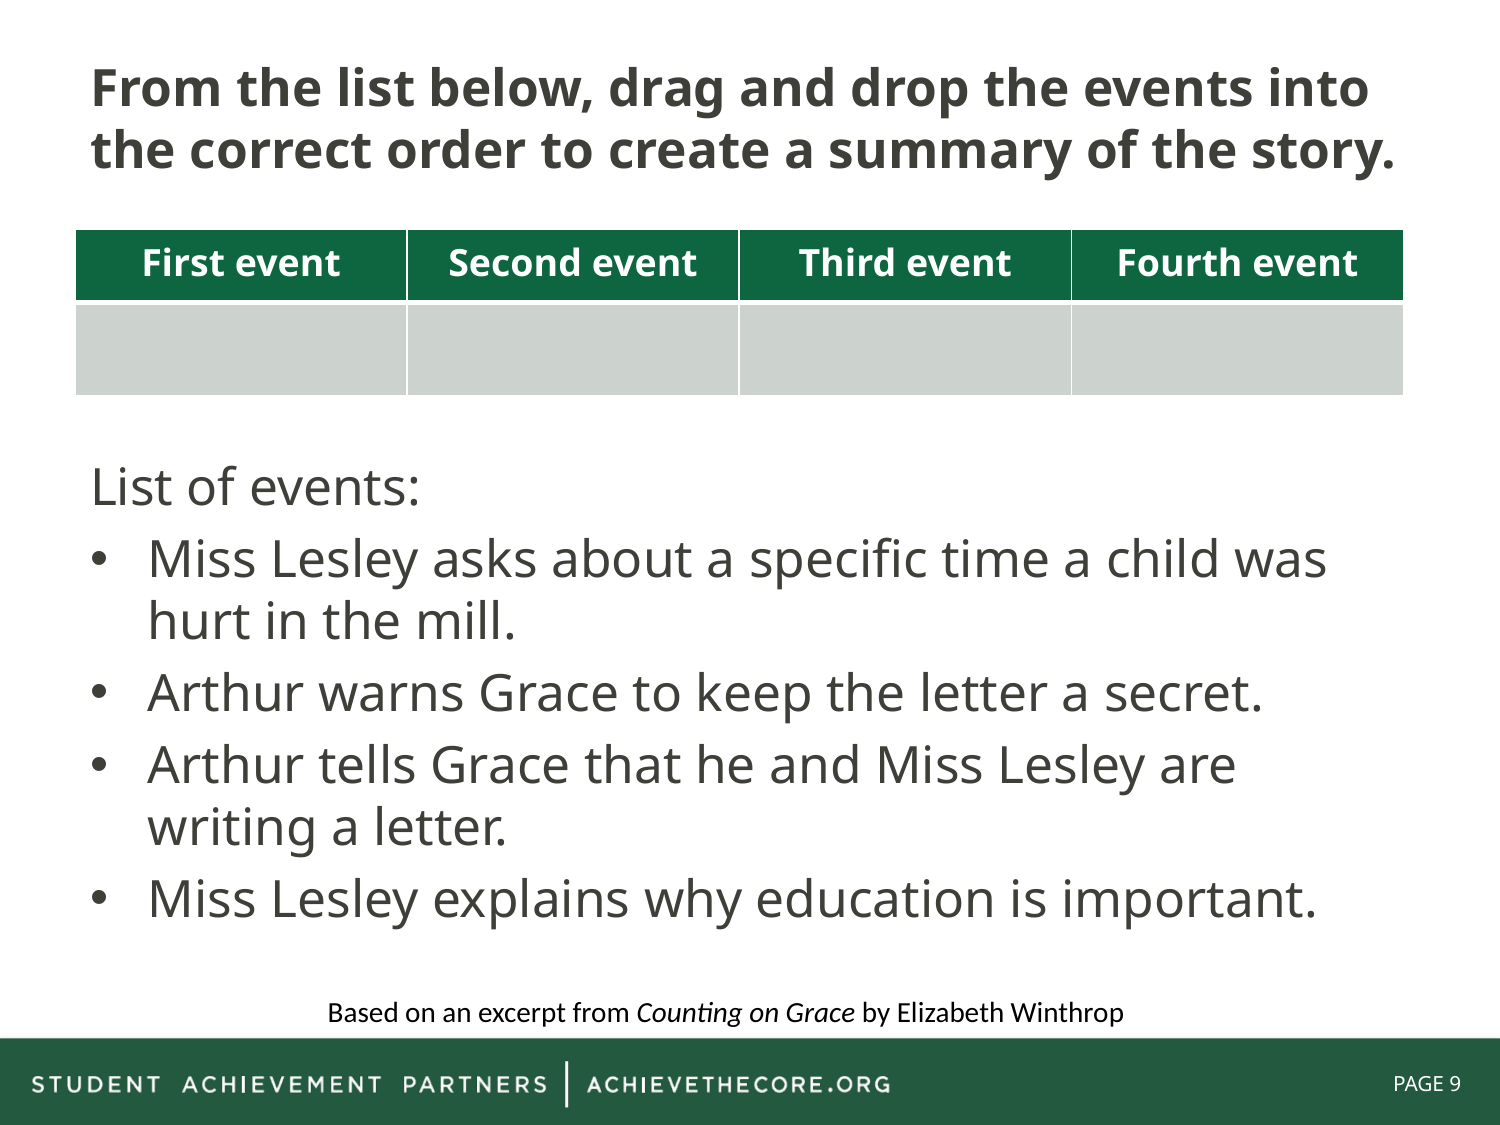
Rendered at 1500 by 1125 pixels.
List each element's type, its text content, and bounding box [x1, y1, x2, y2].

table_header Third event [740, 230, 1071, 300]
text_box Based on an excerpt from Counting on Grace by Elizabeth Winthrop [41, 985, 1410, 1036]
table_cell [408, 305, 738, 395]
table_header First event [76, 230, 406, 300]
table_header Second event [408, 230, 738, 300]
list From the list below, drag and drop the events into the correct order to create a summary of the story. List of events: Miss Lesley asks about a specific time a child was hurt in the mill. Arthur warns Grace to keep the letter a secret. Arthur tells Grace that he and Miss Lesley are writing a letter. Miss Lesley explains why education is important. [75, 47, 1425, 953]
table_header Fourth event [1072, 230, 1403, 300]
table_cell [1072, 305, 1403, 395]
table_cell [76, 305, 406, 395]
table_cell [740, 305, 1071, 395]
